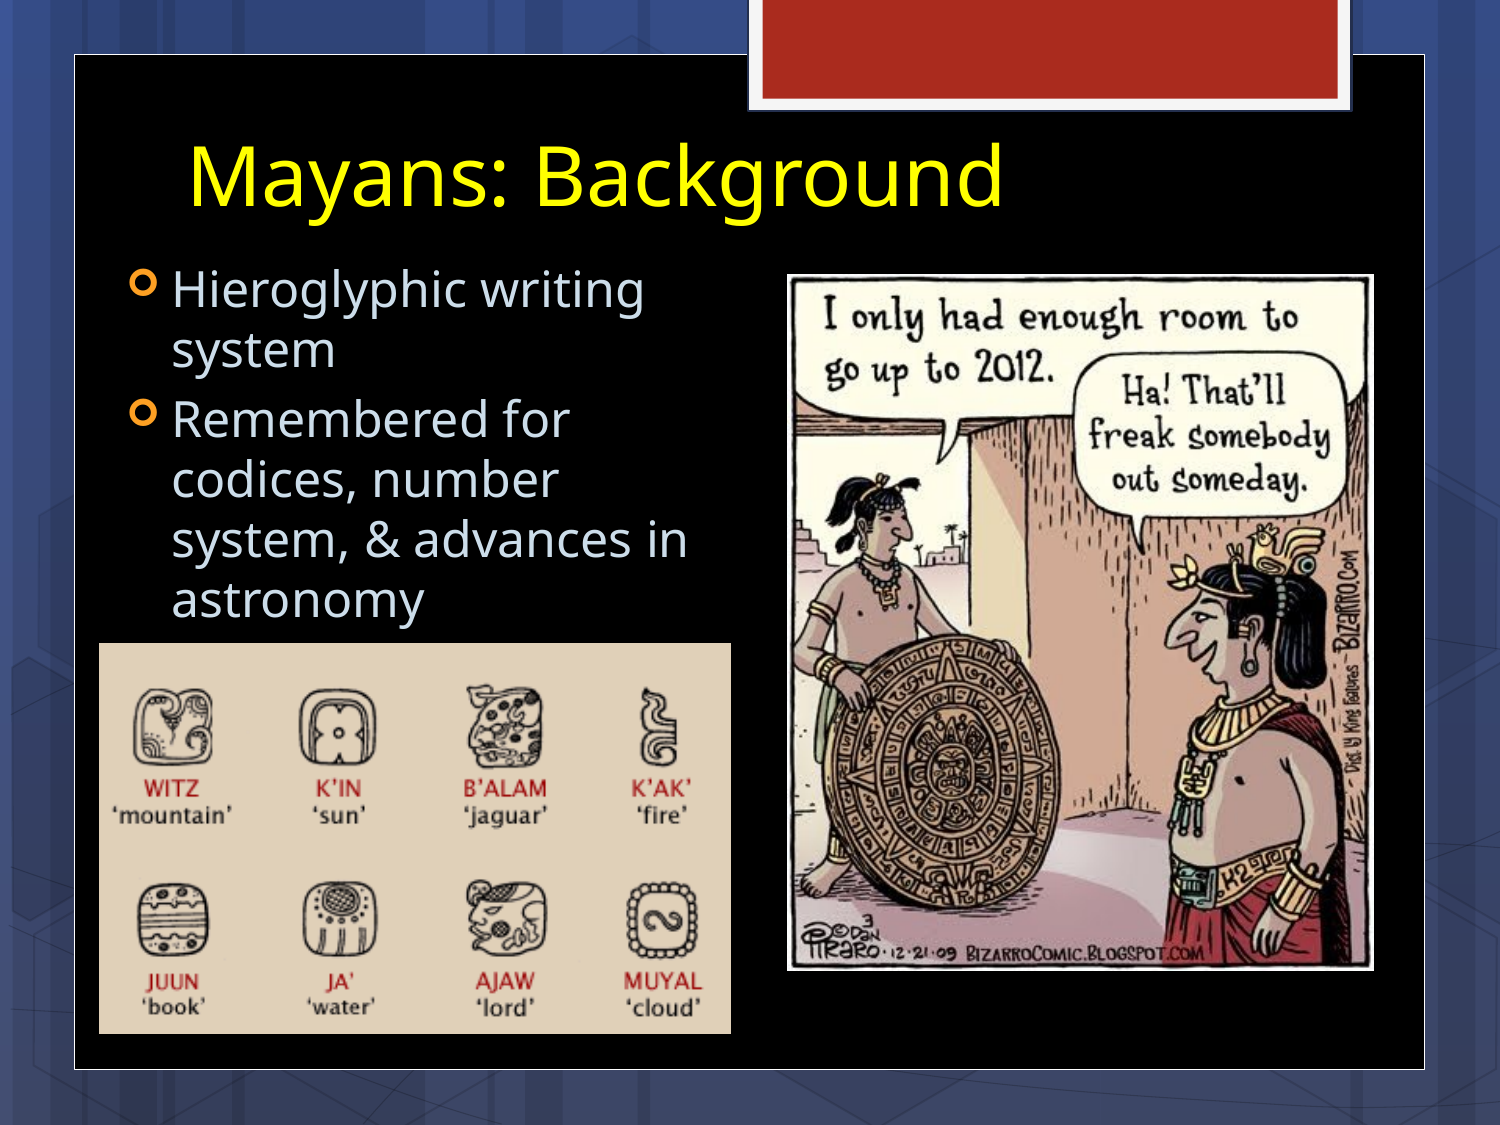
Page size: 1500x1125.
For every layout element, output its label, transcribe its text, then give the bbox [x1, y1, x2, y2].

list Hieroglyphic writing system Remembered for codices, number system, & advances in astronomy [99, 249, 754, 957]
picture [99, 643, 731, 1034]
title Mayans: Background [171, 112, 1324, 232]
picture [787, 274, 1374, 971]
